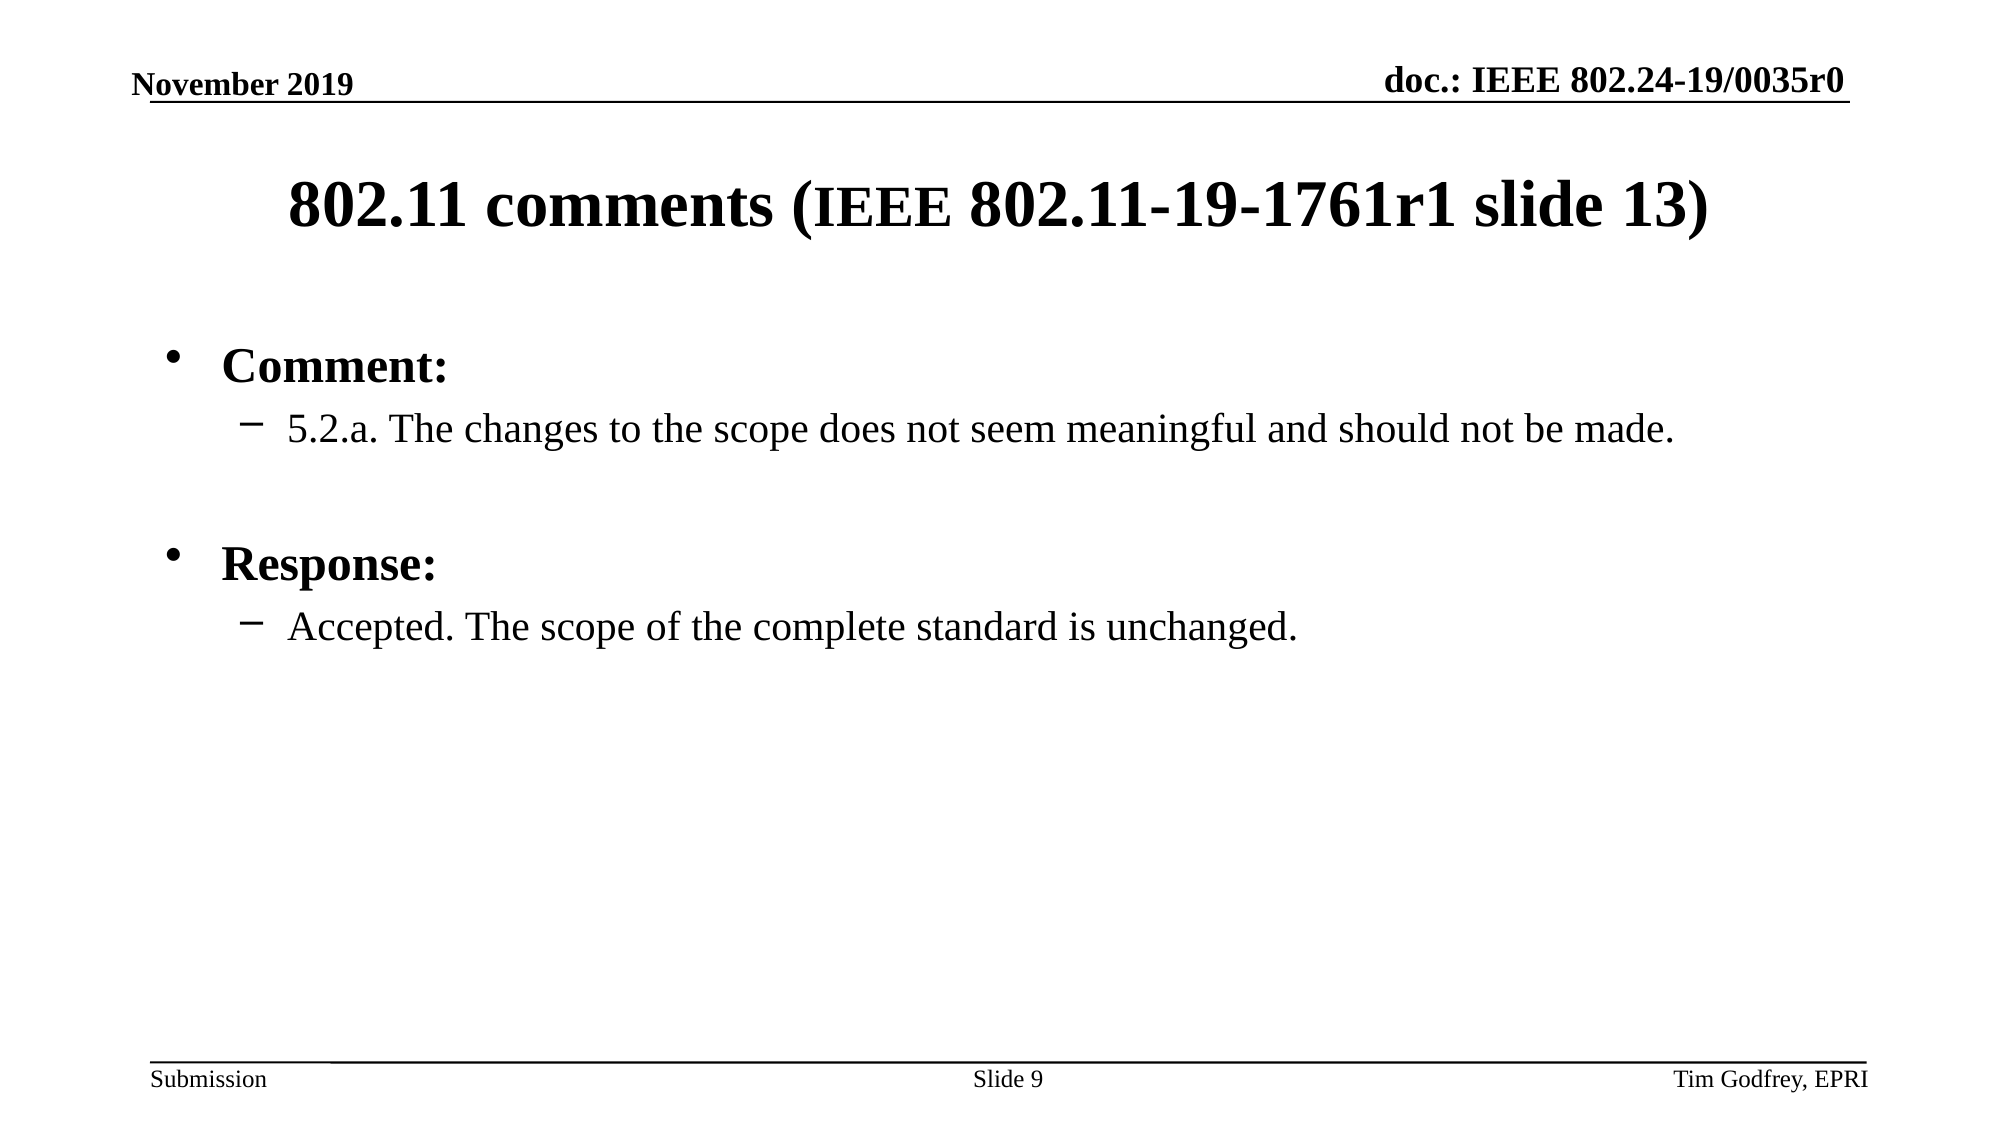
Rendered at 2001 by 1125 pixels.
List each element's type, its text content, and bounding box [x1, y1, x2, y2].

slide_number Slide 9 [964, 1061, 1053, 1093]
list Comment: 5.2.a. The changes to the scope does not seem meaningful and should not be made. Response: Accepted. The scope of the complete standard is unchanged. [150, 324, 1850, 1000]
title 802.11 comments (IEEE 802.11-19-1761r1 slide 13) [150, 112, 1850, 288]
footer Tim Godfrey, EPRI [1670, 1061, 1869, 1093]
